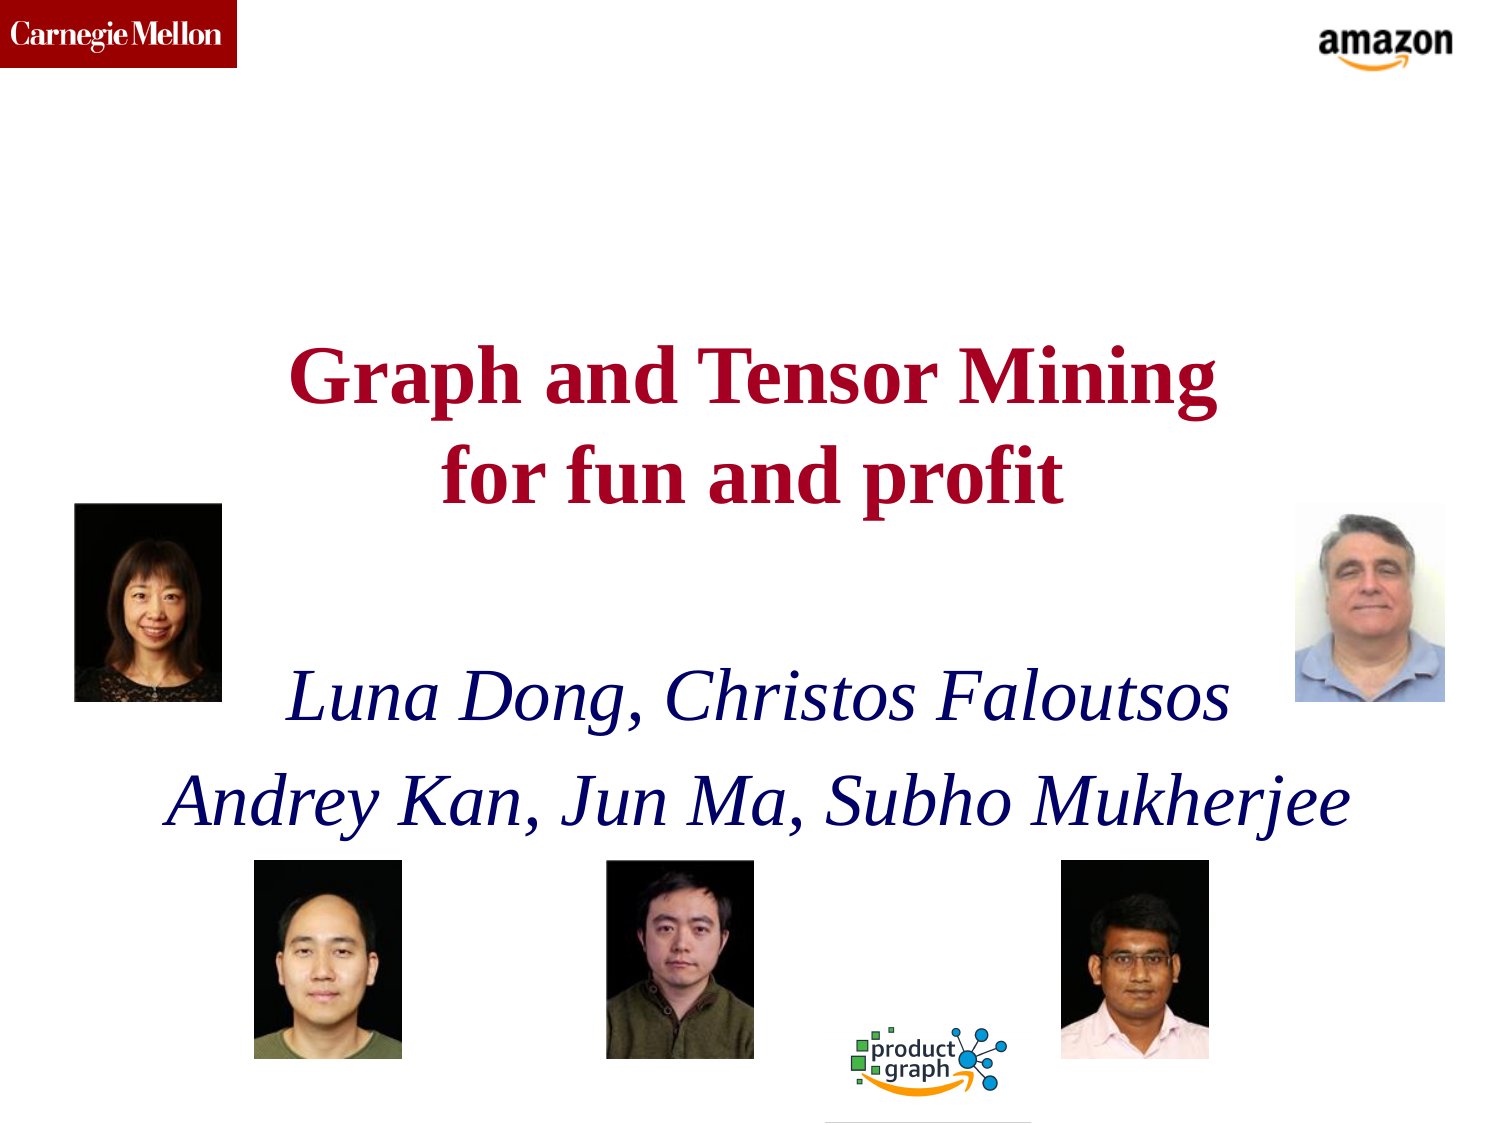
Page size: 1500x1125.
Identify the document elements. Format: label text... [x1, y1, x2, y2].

picture [74, 503, 223, 703]
picture [1307, 8, 1468, 92]
picture [0, 0, 237, 68]
picture [1061, 860, 1209, 1060]
title Graph and Tensor Mining for fun and profit [115, 226, 1391, 615]
subtitle Luna Dong, Christos Faloutsos Andrey Kan, Jun Ma, Subho Mukherjee [78, 637, 1440, 926]
picture [605, 860, 754, 1060]
picture [253, 860, 402, 1060]
picture [1295, 503, 1445, 703]
